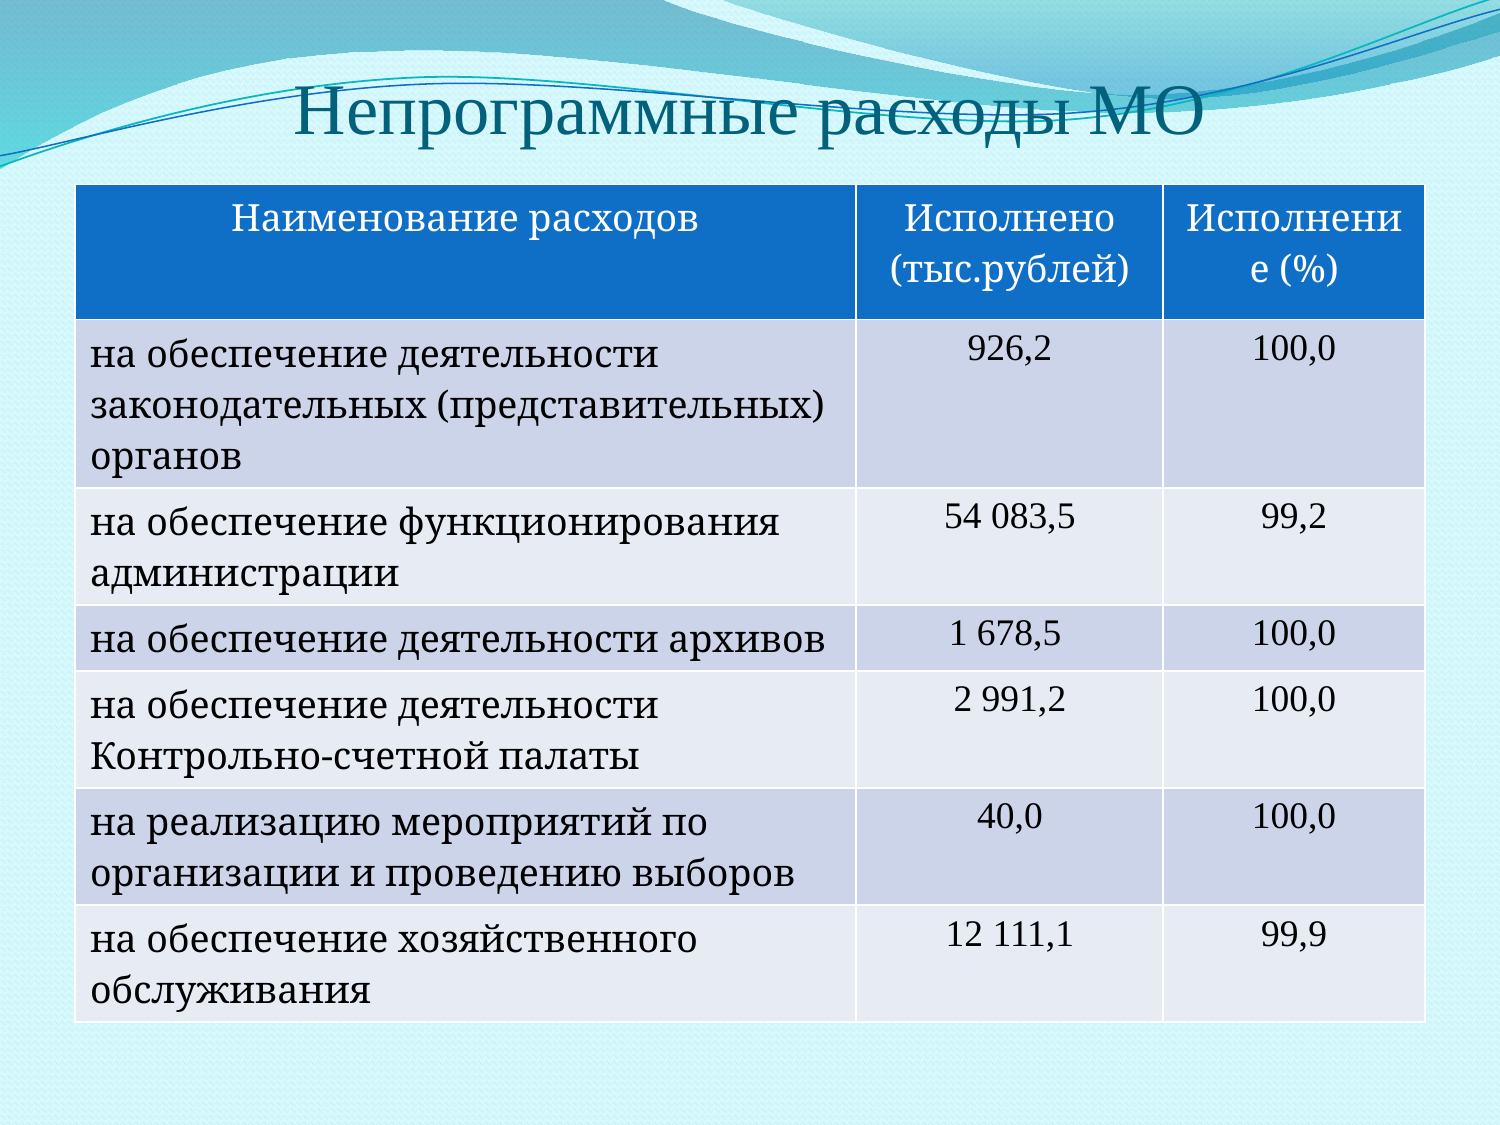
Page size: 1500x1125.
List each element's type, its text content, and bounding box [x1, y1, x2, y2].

table_cell 100,0 [1164, 320, 1424, 487]
table_cell 1 678,5 [857, 606, 1162, 670]
table_cell 54 083,5 [857, 489, 1162, 604]
table_cell 926,2 [857, 320, 1162, 487]
table_header Наименование расходов [76, 185, 855, 319]
table_cell на обеспечение деятельности Контрольно-счетной палаты [76, 672, 855, 787]
table_header Исполнено (тыс.рублей) [857, 185, 1162, 319]
table_cell 40,0 [857, 789, 1162, 904]
table_cell на обеспечение функционирования администрации [76, 489, 855, 604]
table_cell на реализацию мероприятий по организации и проведению выборов [76, 789, 855, 904]
table_cell 100,0 [1164, 672, 1424, 787]
table_cell 99,2 [1164, 489, 1424, 604]
table_cell 12 111,1 [857, 906, 1162, 1021]
table_cell 2 991,2 [857, 672, 1162, 787]
table_cell на обеспечение деятельности законодательных (представительных) органов [76, 320, 855, 487]
table_cell на обеспечение деятельности архивов [76, 606, 855, 670]
table_cell 99,9 [1164, 906, 1424, 1021]
title Непрограммные расходы МО [75, 54, 1425, 149]
table_header Исполнение (%) [1164, 185, 1424, 319]
table_cell 100,0 [1164, 789, 1424, 904]
table_cell 100,0 [1164, 606, 1424, 670]
table_cell на обеспечение хозяйственного обслуживания [76, 906, 855, 1021]
